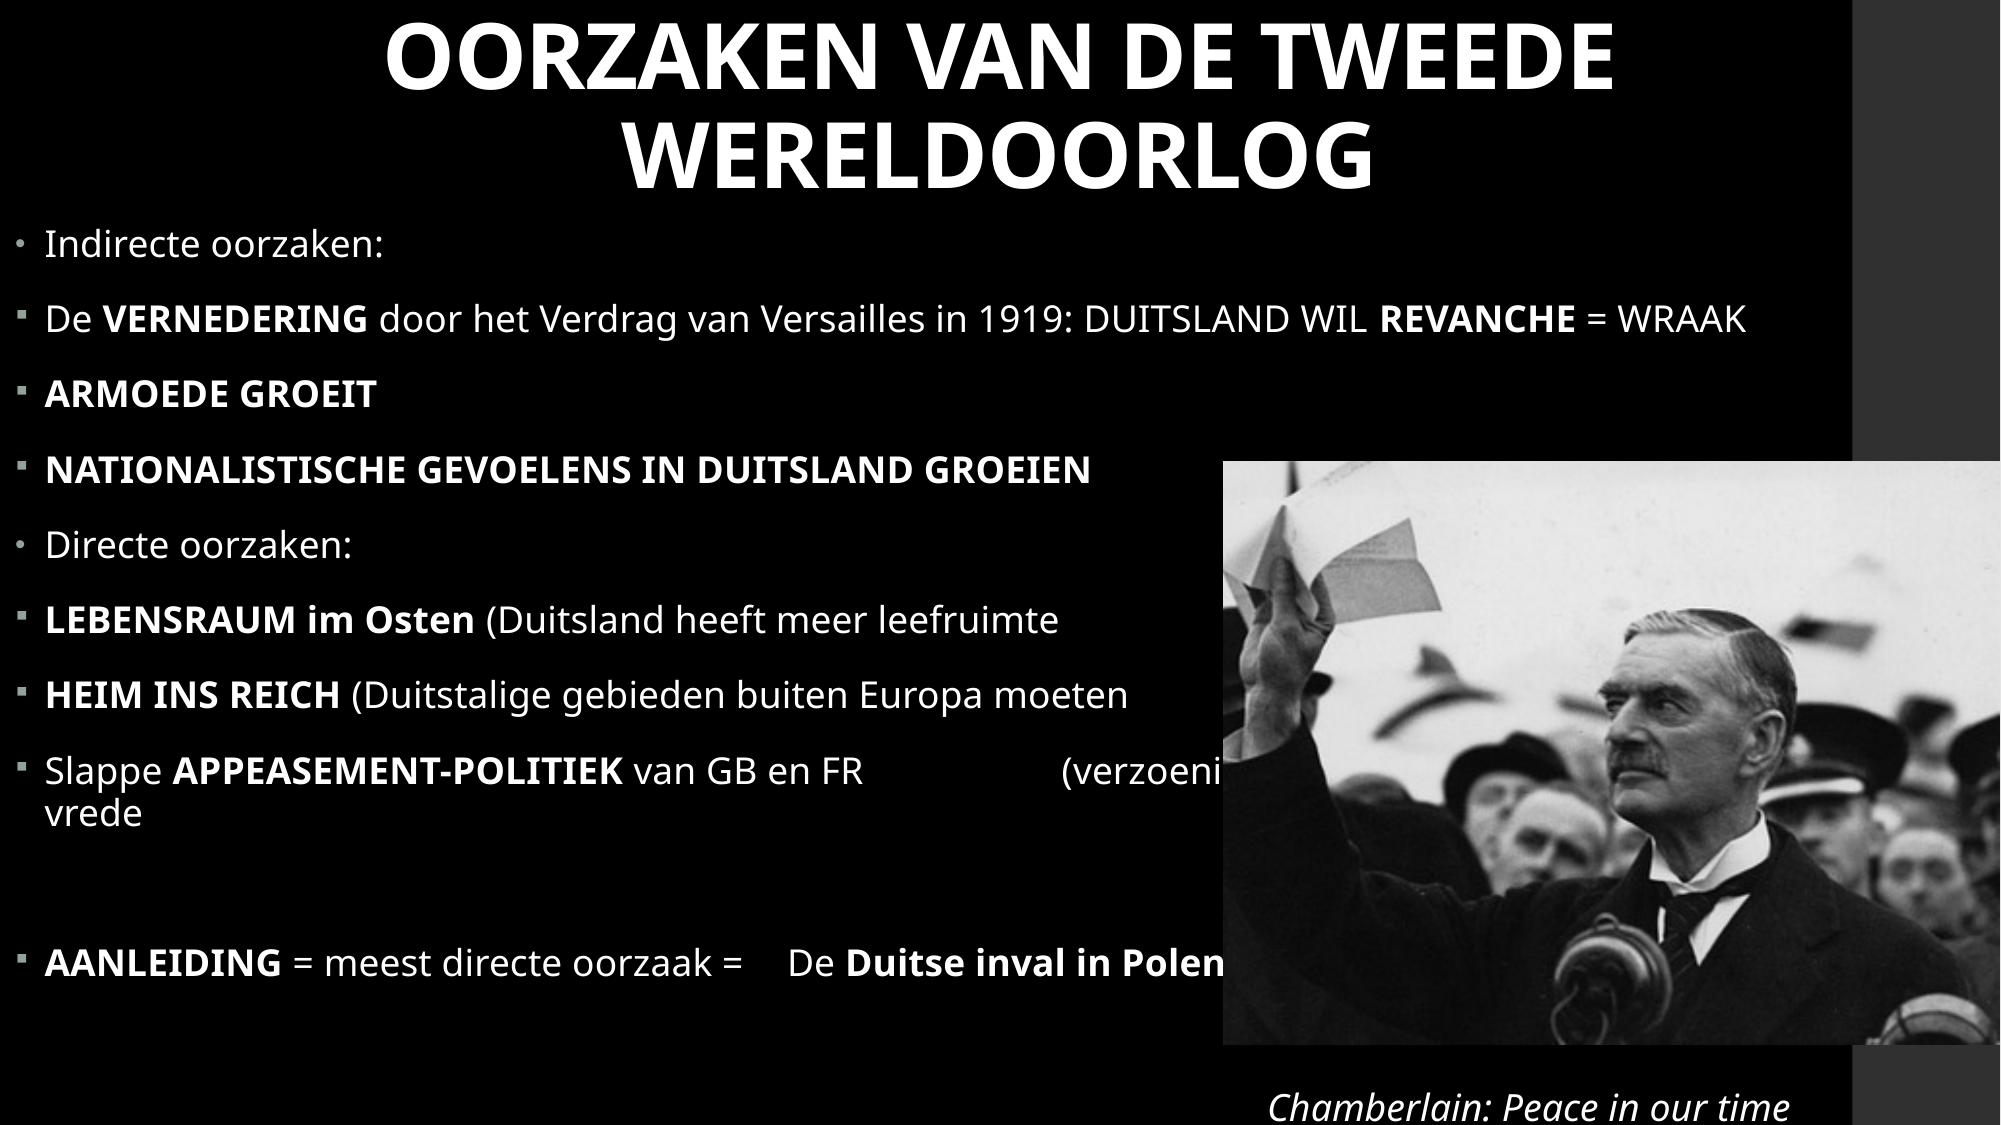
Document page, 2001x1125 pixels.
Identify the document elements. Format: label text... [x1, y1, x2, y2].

list Indirecte oorzaken: De VERNEDERING door het Verdrag van Versailles in 1919: DUITSLAND WIL REVANCHE = WRAAK ARMOEDE GROEIT NATIONALISTISCHE GEVOELENS IN DUITSLAND GROEIEN Directe oorzaken: LEBENSRAUM im Osten (Duitsland heeft meer leefruimte nodig in oost-Europa: Sovjet Unie) HEIM INS REICH (Duitstalige gebieden buiten Europa moeten bij Duitsland gaan horen) Slappe APPEASEMENT-POLITIEK van GB en FR (verzoeningspolitiek) gericht op het behouden van vrede AANLEIDING = meest directe oorzaak = De Duitse inval in Polen [0, 216, 2000, 1125]
title OORZAKEN VAN DE TWEEDE WERELDOORLOG [137, 0, 1863, 216]
text_box Chamberlain: Peace in our time [1252, 1076, 1842, 1125]
picture [1223, 461, 2000, 1045]
